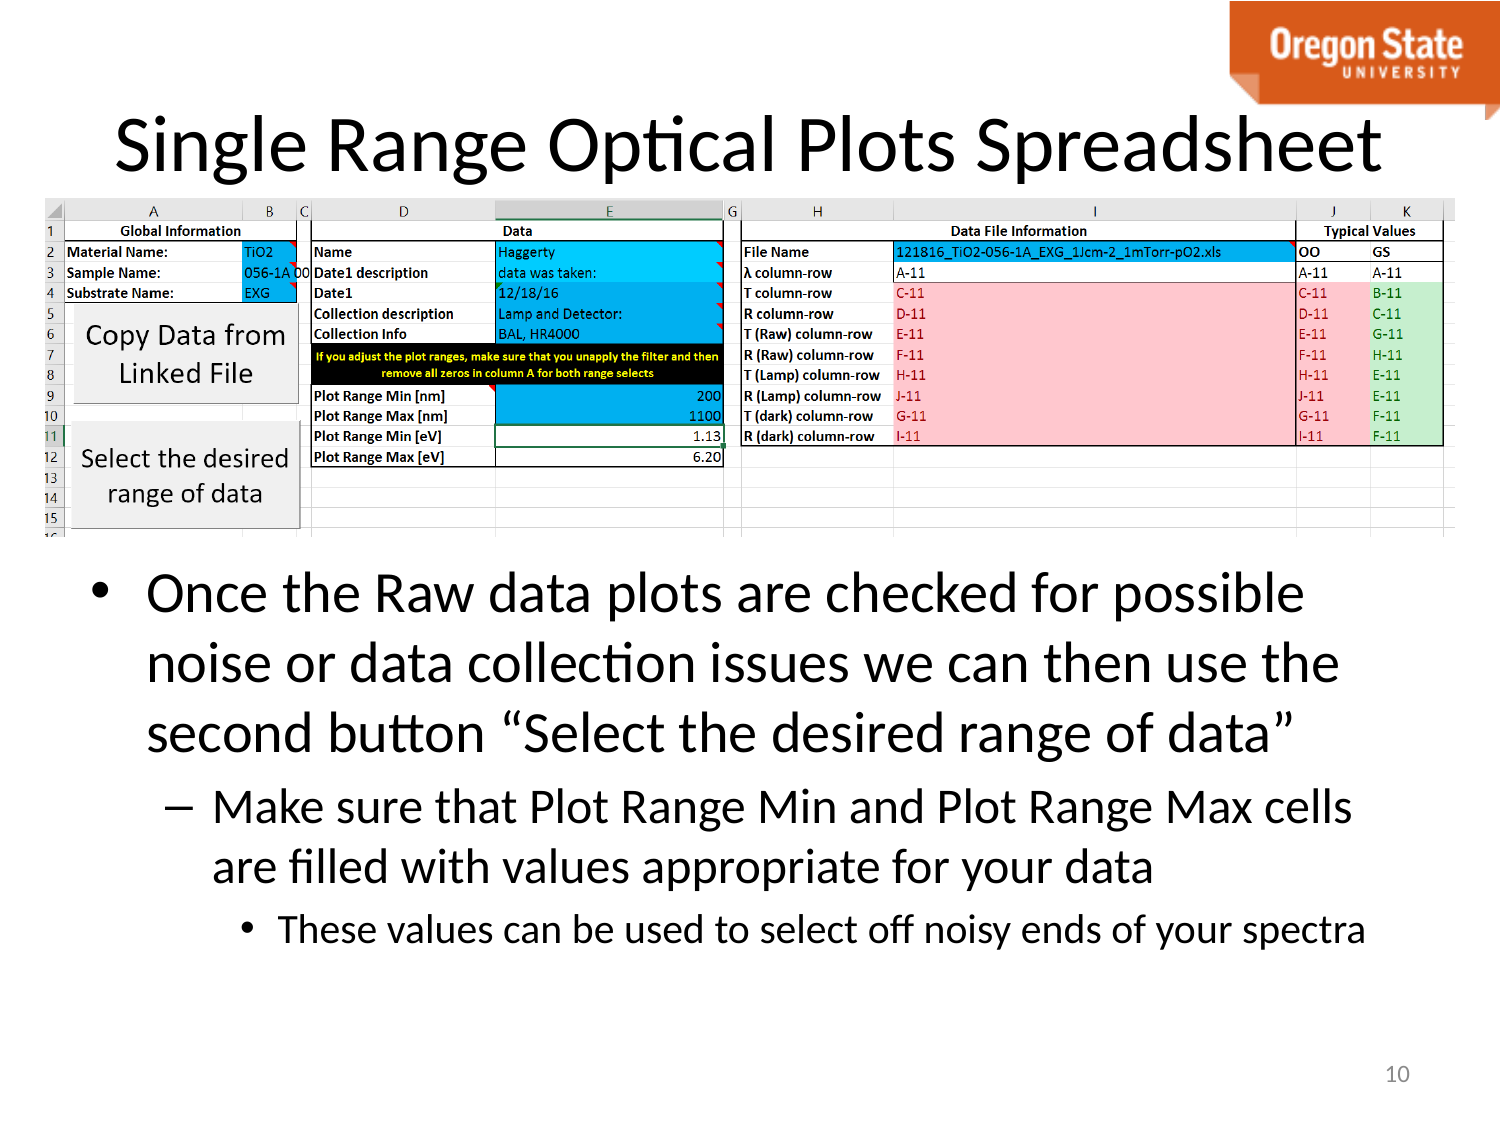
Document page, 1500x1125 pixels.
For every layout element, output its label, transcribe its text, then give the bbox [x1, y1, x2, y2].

title Single Range Optical Plots Spreadsheet [75, 45, 1425, 196]
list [45, 197, 1455, 538]
list Once the Raw data plots are checked for possible noise or data collection issues we can then use the second button “Select the desired range of data” Make sure that Plot Range Min and Plot Range Max cells are filled with values appropriate for your data These values can be used to select off noisy ends of your spectra [75, 546, 1425, 1005]
slide_number 10 [1074, 1042, 1425, 1103]
